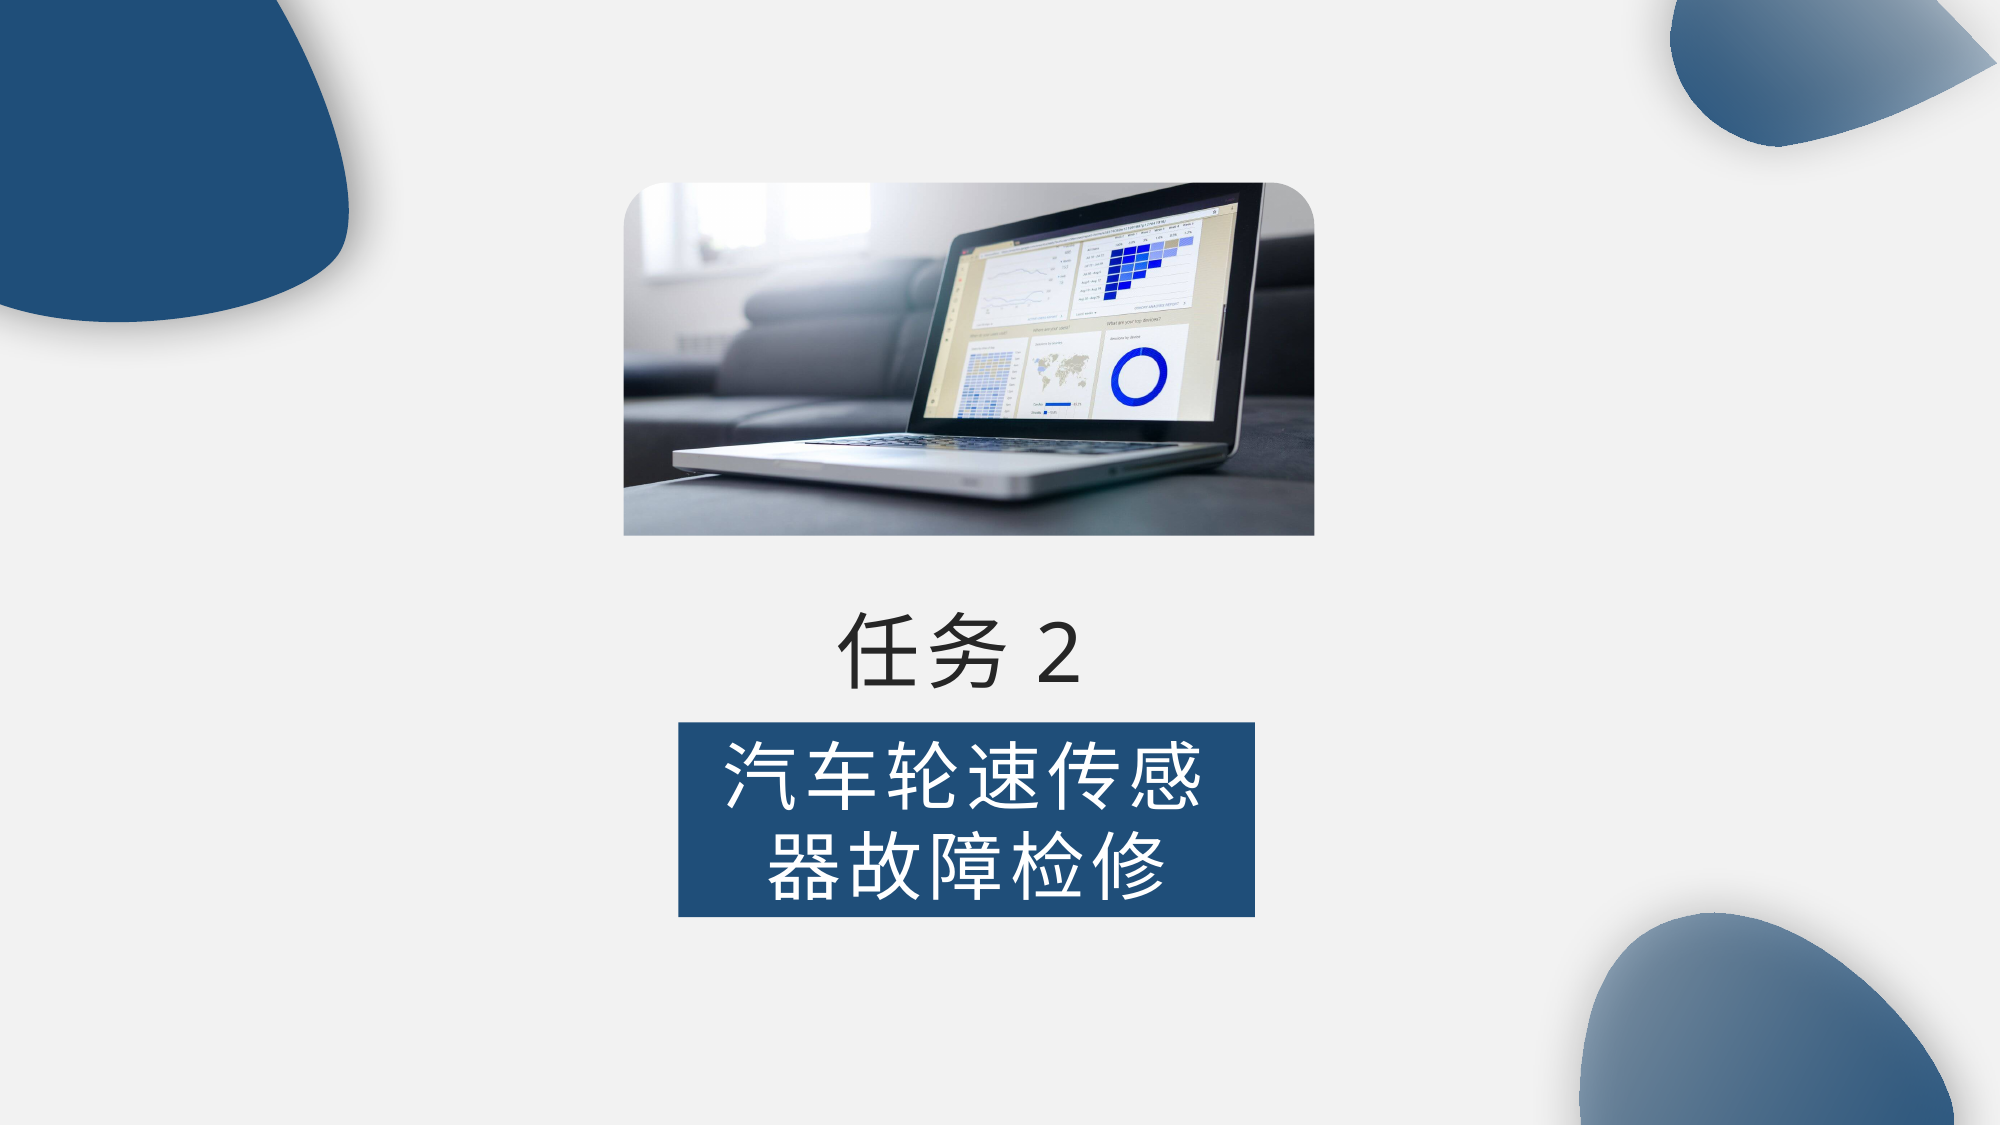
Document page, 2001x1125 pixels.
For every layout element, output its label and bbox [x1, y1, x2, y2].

text_box [623, 182, 1315, 920]
text_box [0, 0, 350, 324]
text_box [1578, 911, 1955, 1125]
text_box [1669, 0, 1999, 148]
